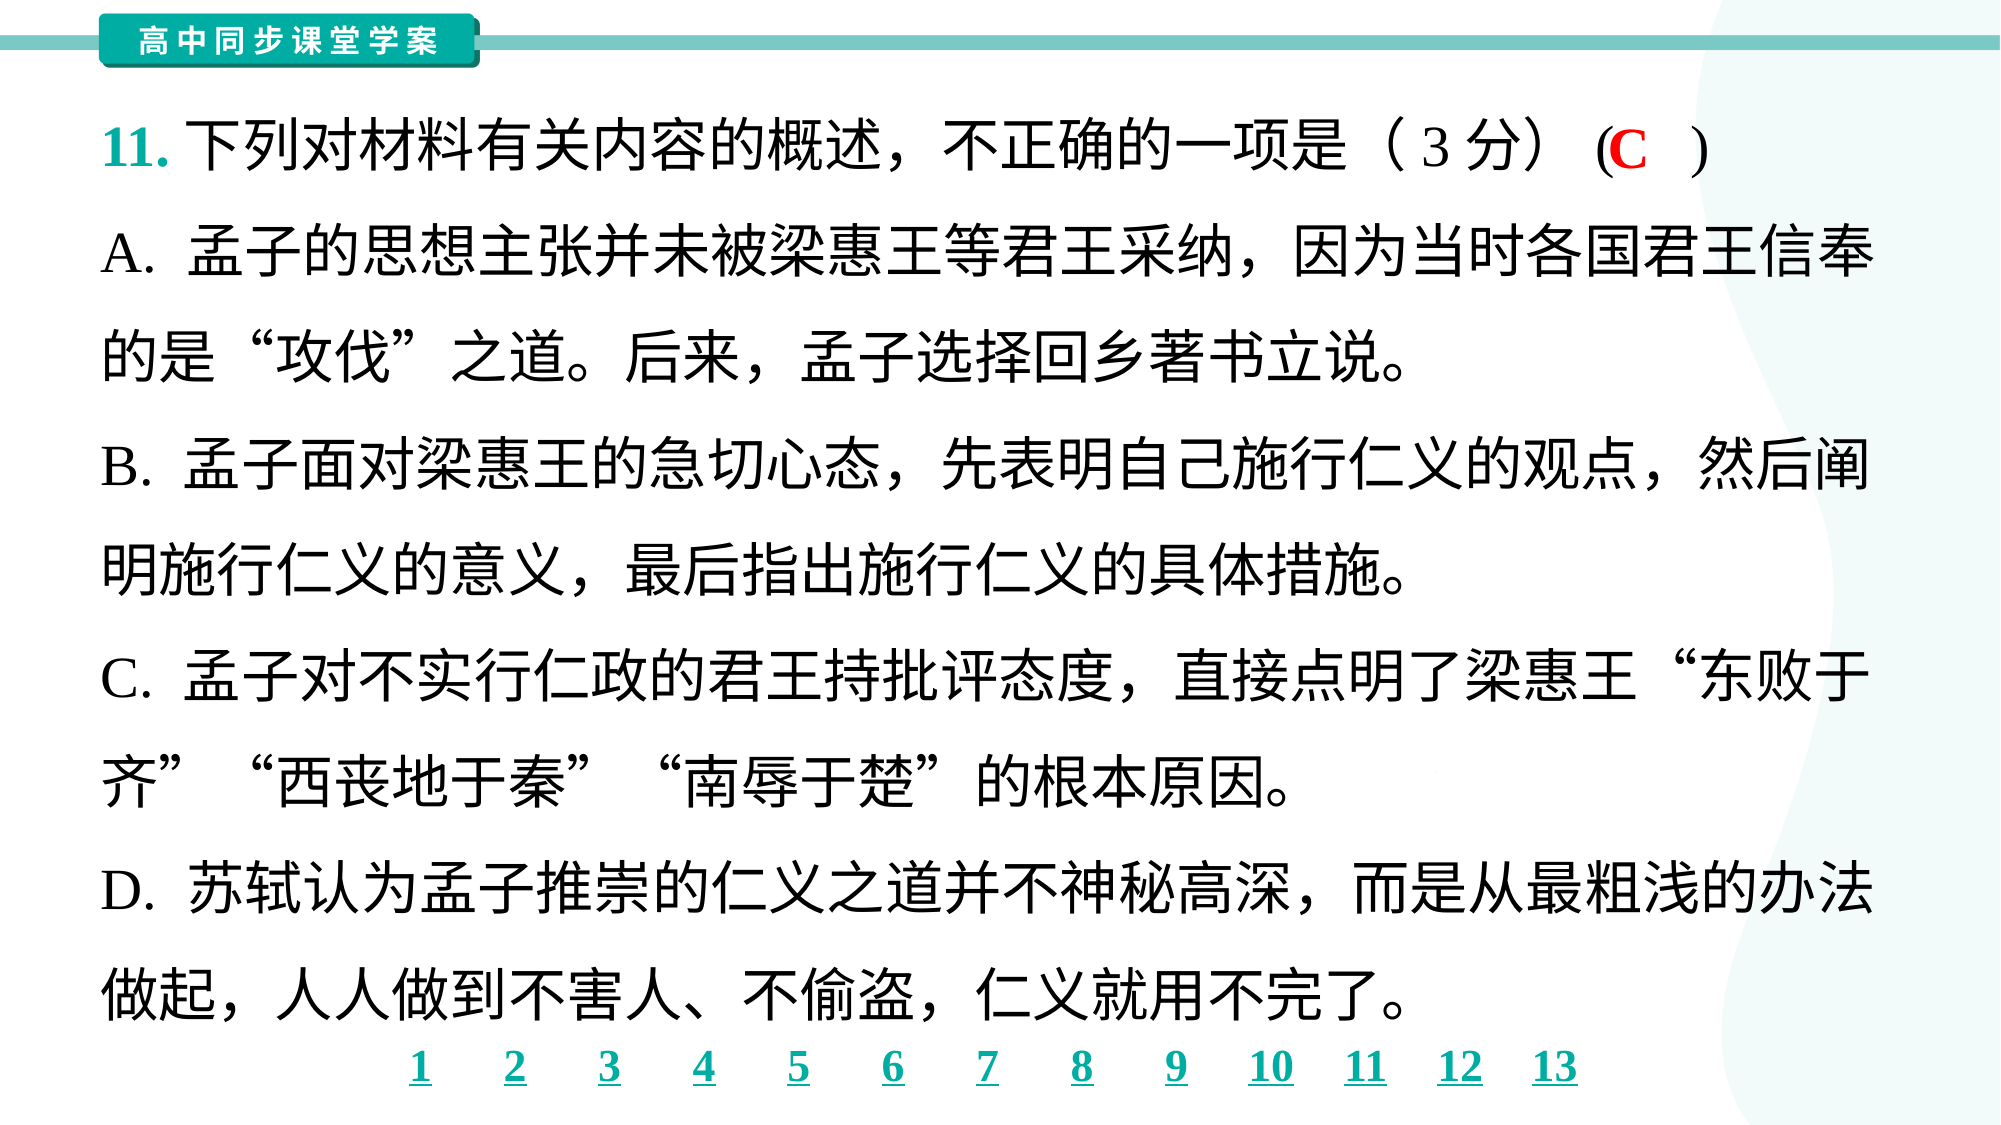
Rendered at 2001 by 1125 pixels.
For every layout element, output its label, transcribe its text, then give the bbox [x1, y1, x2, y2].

text_box 11.下列对材料有关内容的概述，不正确的一项是（3分）( ) [100, 76, 1586, 177]
text_box 11.下列对材料有关内容的概述，不正确的一项是（3分）( ) [1672, 76, 1899, 177]
text_box A. 孟子的思想主张并未被梁惠王等君王采纳，因为当时各国君王信奉 的是“攻伐”之道。后来，孟子选择回乡著书立说。 B. 孟子面对梁惠王的急切心态，先表明自己施行仁义的观点，然后阐 明施行仁义的意义，最后指出施行仁义的具体措施。 C. 孟子对不实行仁政的君王持批评态度，直接点明了梁惠王“东败于 齐”“西丧地于秦”“南辱于楚”的根本原因。 D. 苏轼认为孟子推崇的仁义之道并不神秘高深，而是从最粗浅的办法 做起，人人做到不害人、不偷盗，仁义就用不完了。 [100, 177, 1899, 1028]
text_box C [1586, 76, 1672, 177]
picture [0, 0, 2000, 1125]
